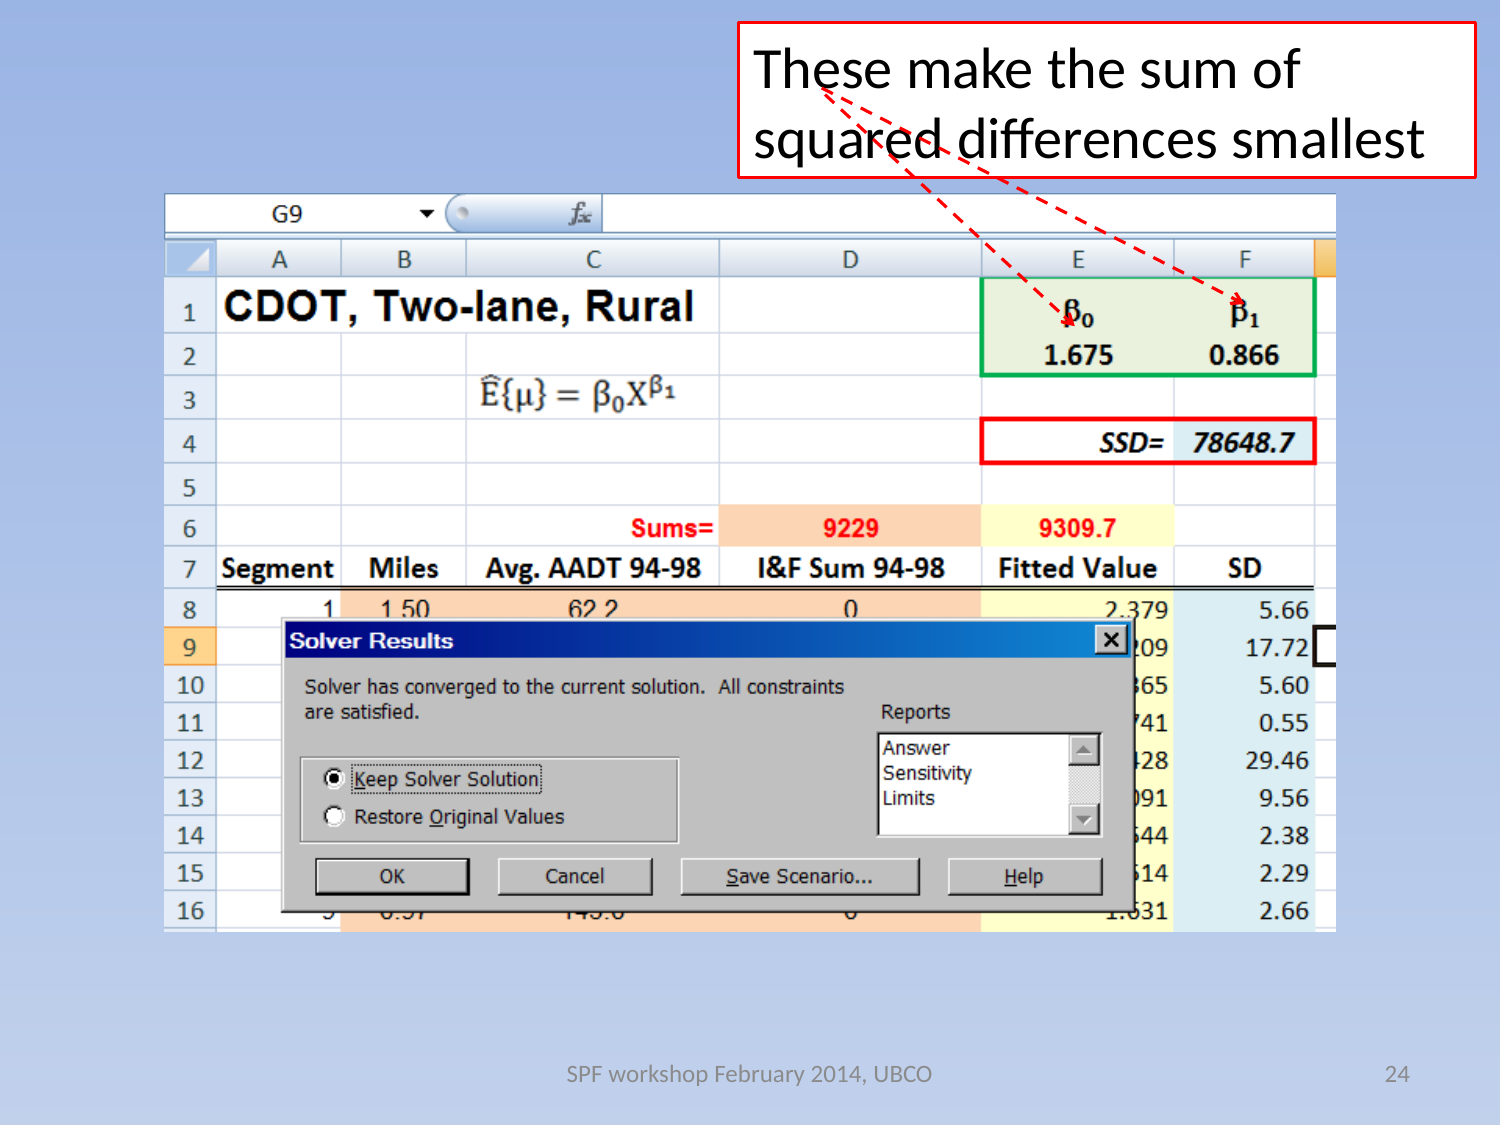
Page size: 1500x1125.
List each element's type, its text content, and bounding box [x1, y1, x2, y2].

slide_number 24 [1074, 1042, 1425, 1103]
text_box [821, 87, 1245, 305]
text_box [824, 312, 1076, 327]
footer SPF workshop February 2014, UBCO [512, 1042, 988, 1103]
picture [163, 193, 1337, 932]
text_box These make the sum of squared differences smallest [738, 22, 1476, 178]
